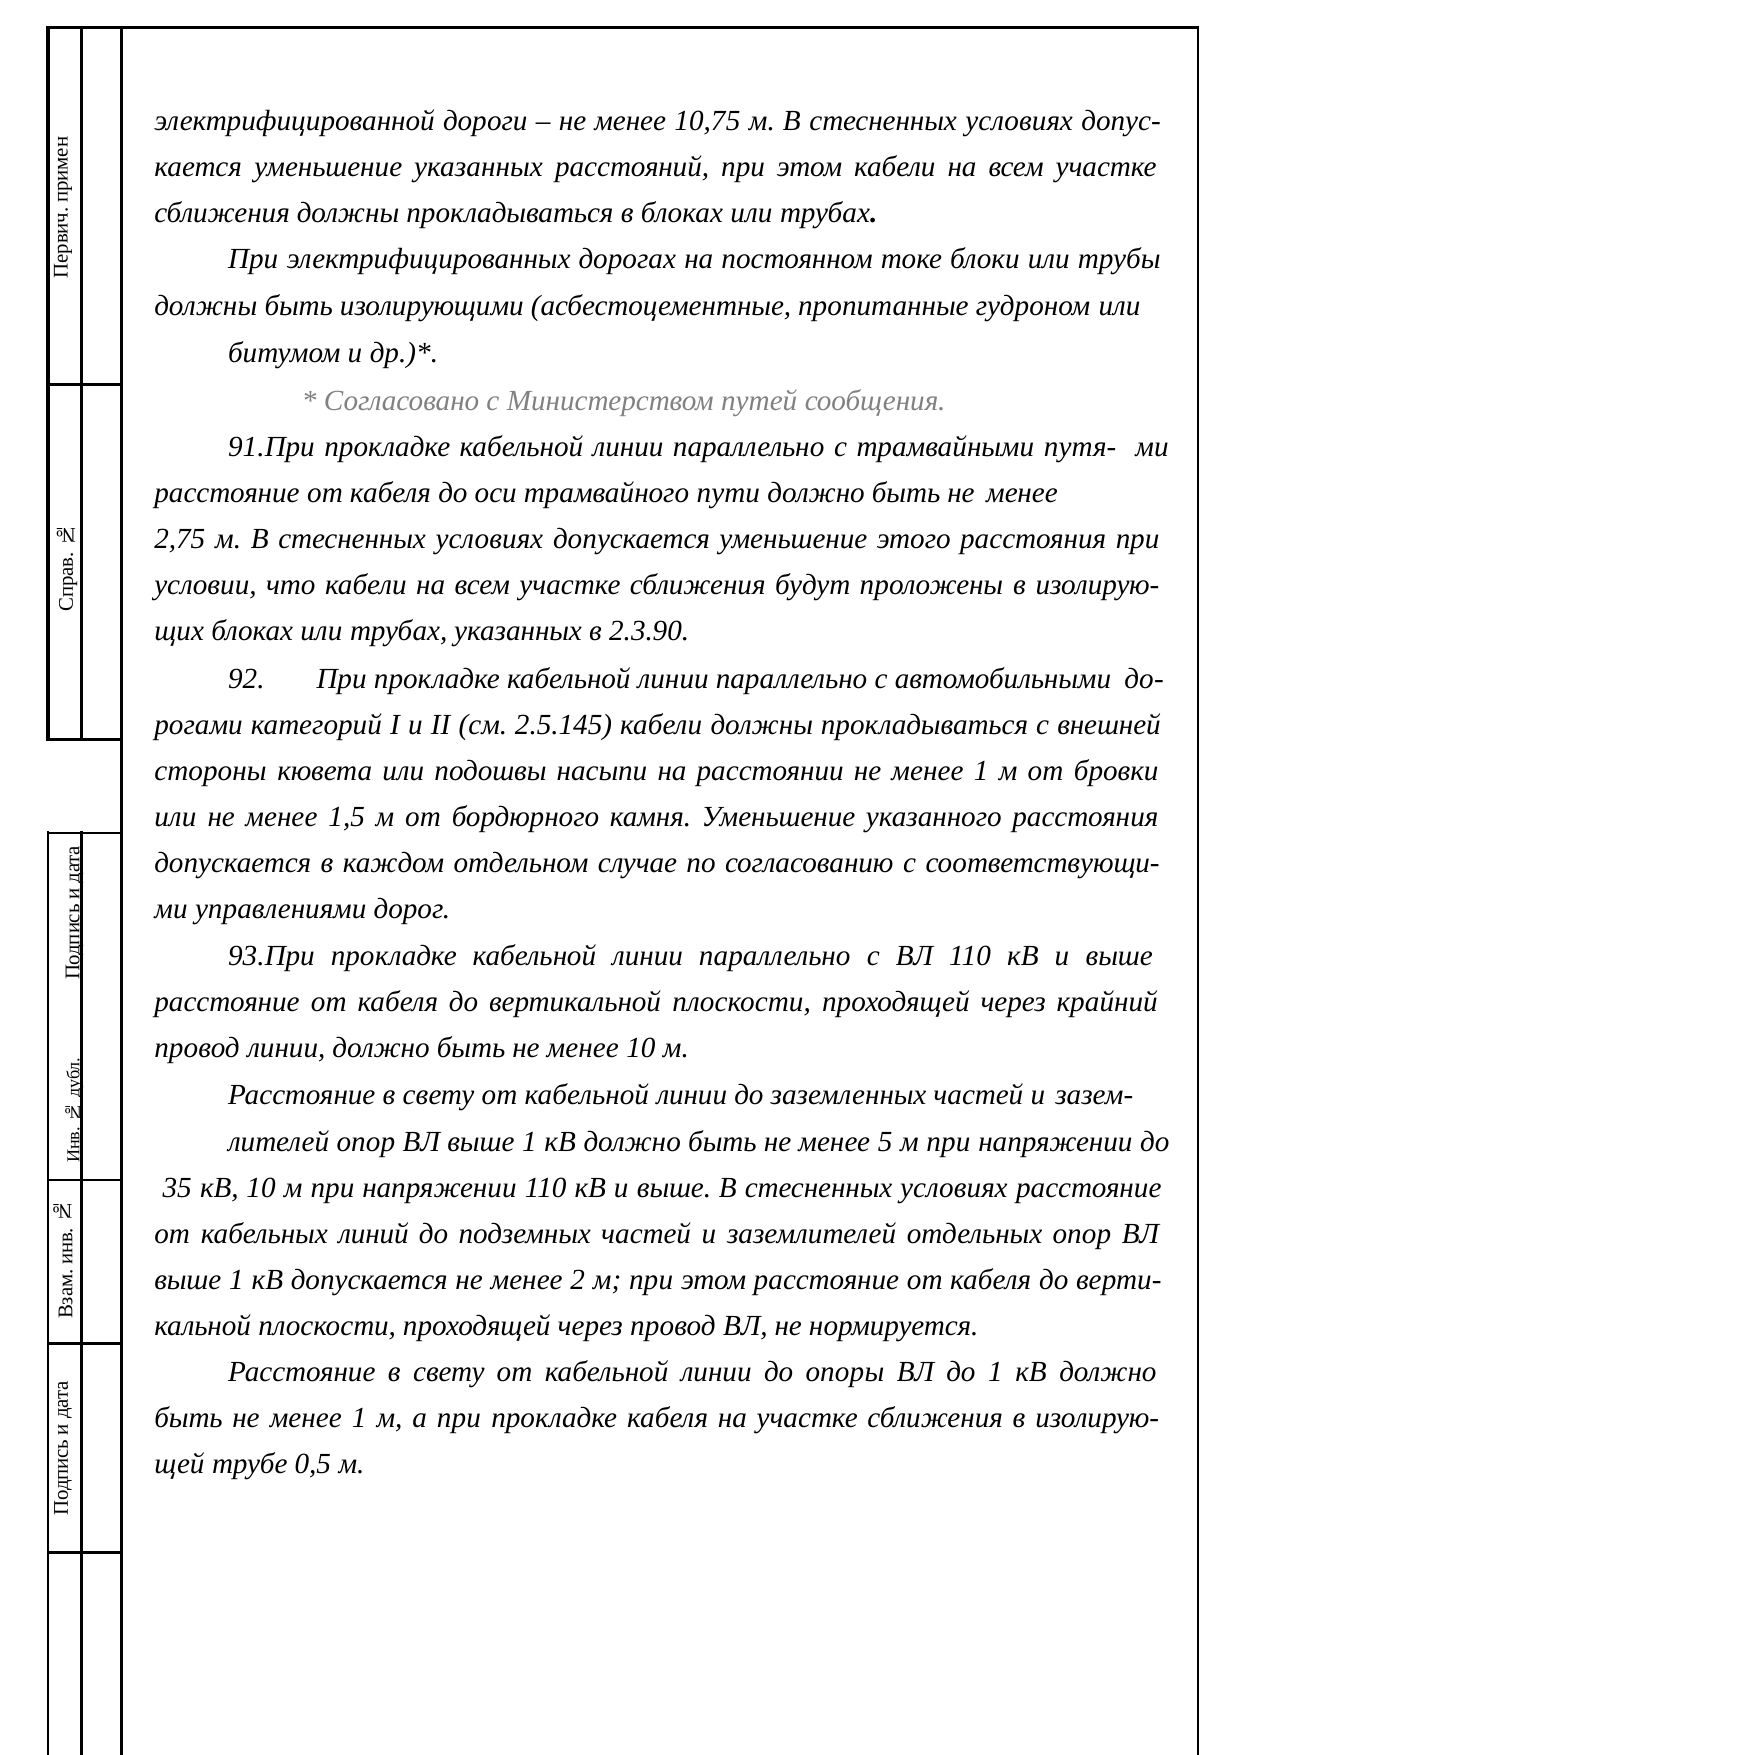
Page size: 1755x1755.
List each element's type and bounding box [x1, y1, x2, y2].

table_cell [83, 834, 120, 1179]
table_cell [49, 834, 80, 1179]
table_header [83, 29, 120, 383]
table_cell [49, 1554, 80, 1755]
table_header [50, 29, 80, 383]
table_cell [49, 1181, 80, 1342]
table_cell [83, 1181, 120, 1342]
table_cell [49, 1345, 80, 1551]
table_cell [48, 741, 120, 832]
table_cell [83, 386, 120, 738]
table_cell [83, 1345, 120, 1551]
table_cell [50, 386, 80, 738]
table_header [123, 29, 1197, 1755]
table_cell [83, 1554, 120, 1755]
